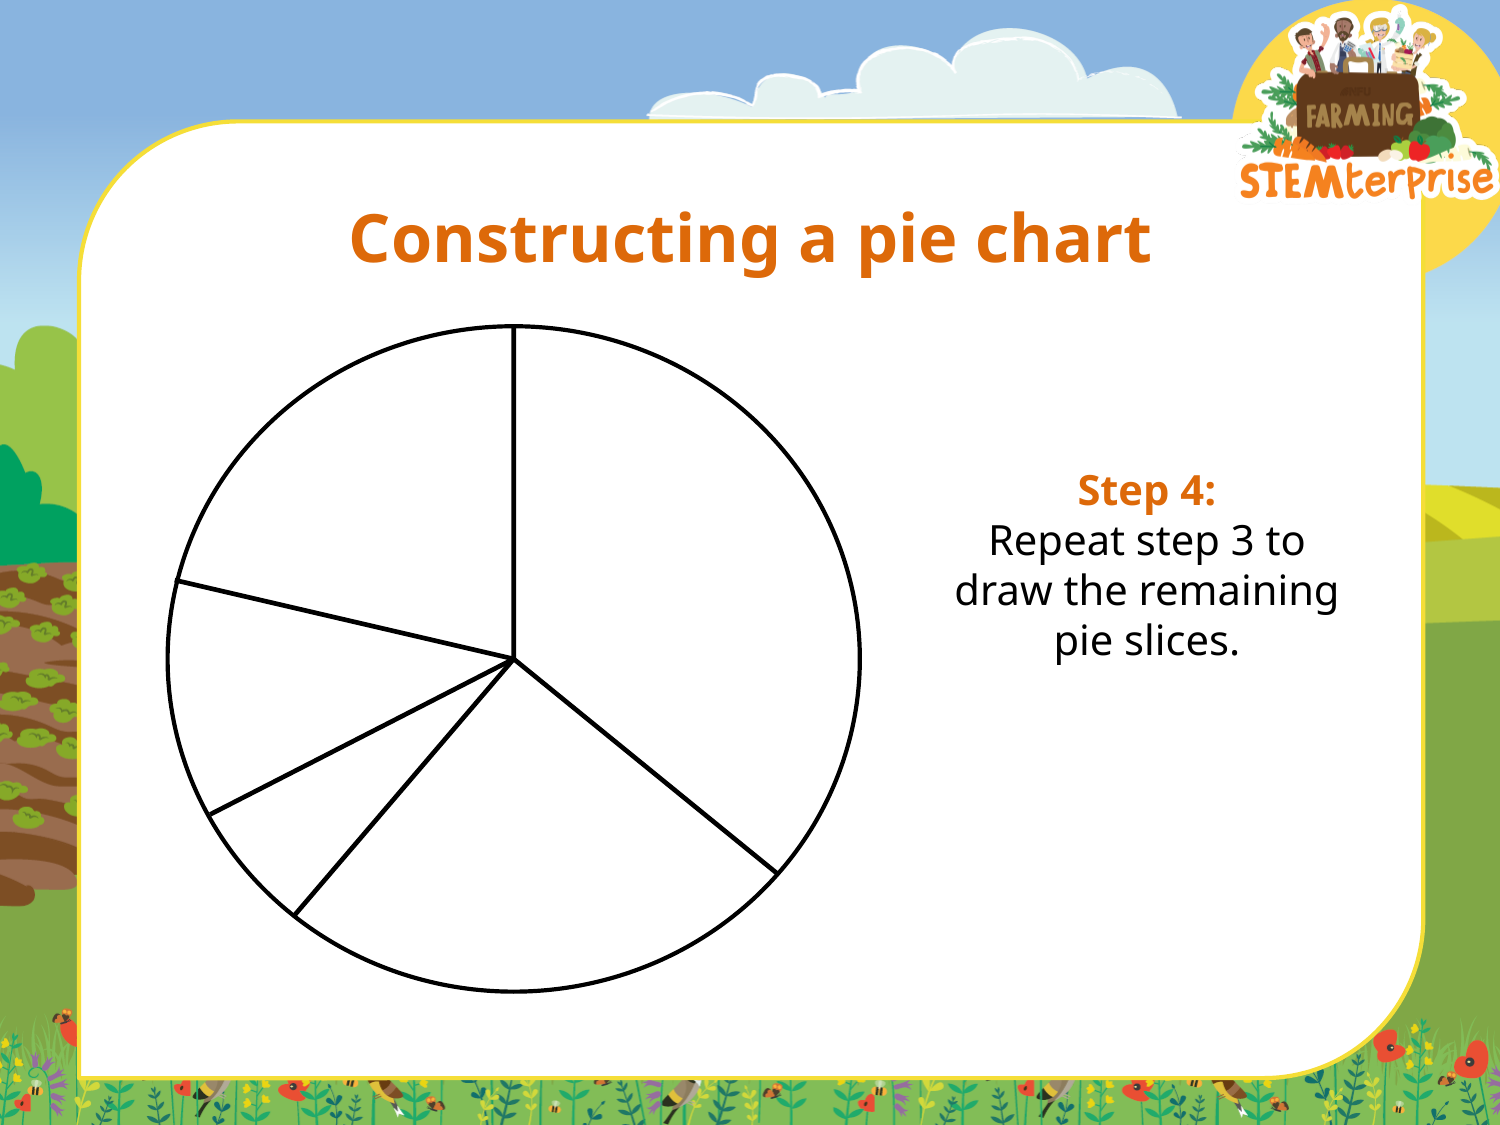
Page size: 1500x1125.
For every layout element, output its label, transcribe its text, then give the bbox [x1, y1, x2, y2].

text_box [146, 119, 1228, 148]
text_box [209, 822, 287, 913]
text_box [209, 658, 291, 815]
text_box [174, 579, 514, 660]
text_box [76, 214, 1426, 1081]
text_box [165, 611, 204, 812]
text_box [519, 658, 778, 874]
text_box [303, 881, 775, 994]
text_box [176, 324, 862, 873]
text_box Constructing a pie chart [79, 148, 1424, 344]
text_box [292, 658, 514, 918]
text_box Step 4: Repeat step 3 to draw the remaining pie slices. [927, 456, 1368, 716]
picture [0, 0, 1500, 1125]
